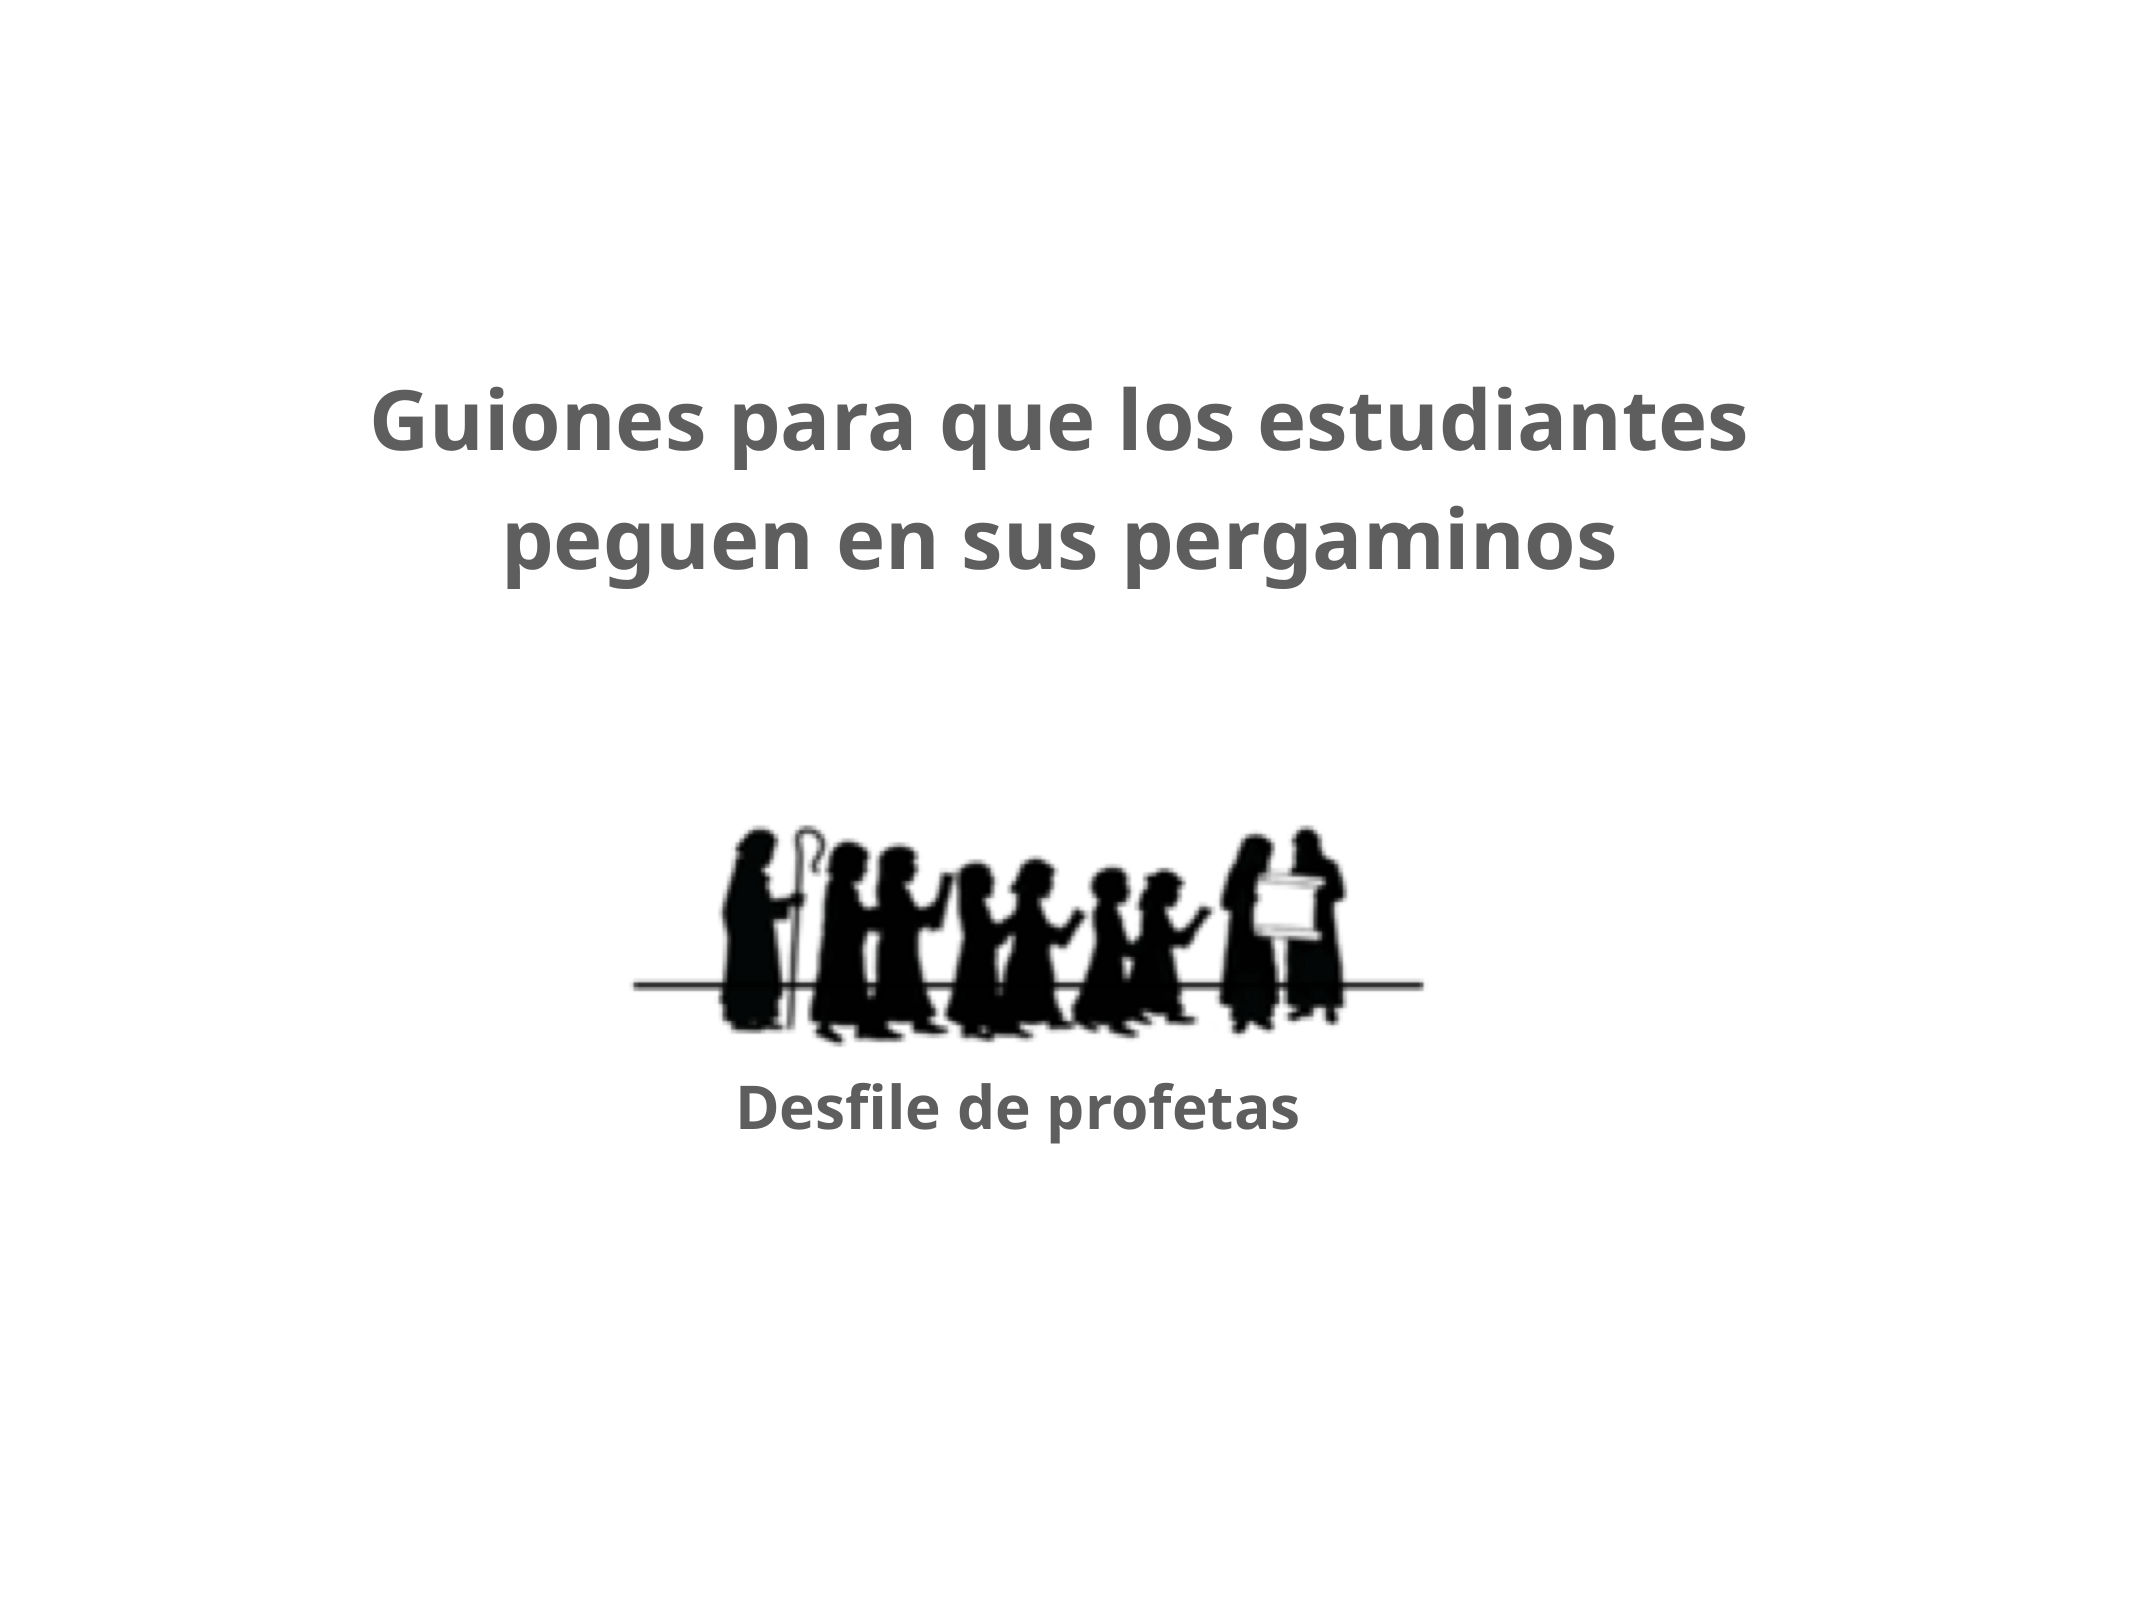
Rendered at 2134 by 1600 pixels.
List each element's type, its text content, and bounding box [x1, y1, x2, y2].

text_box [570, 795, 1466, 1147]
text_box Guiones para que los estudiantes peguen en sus pergaminos [363, 362, 1756, 591]
